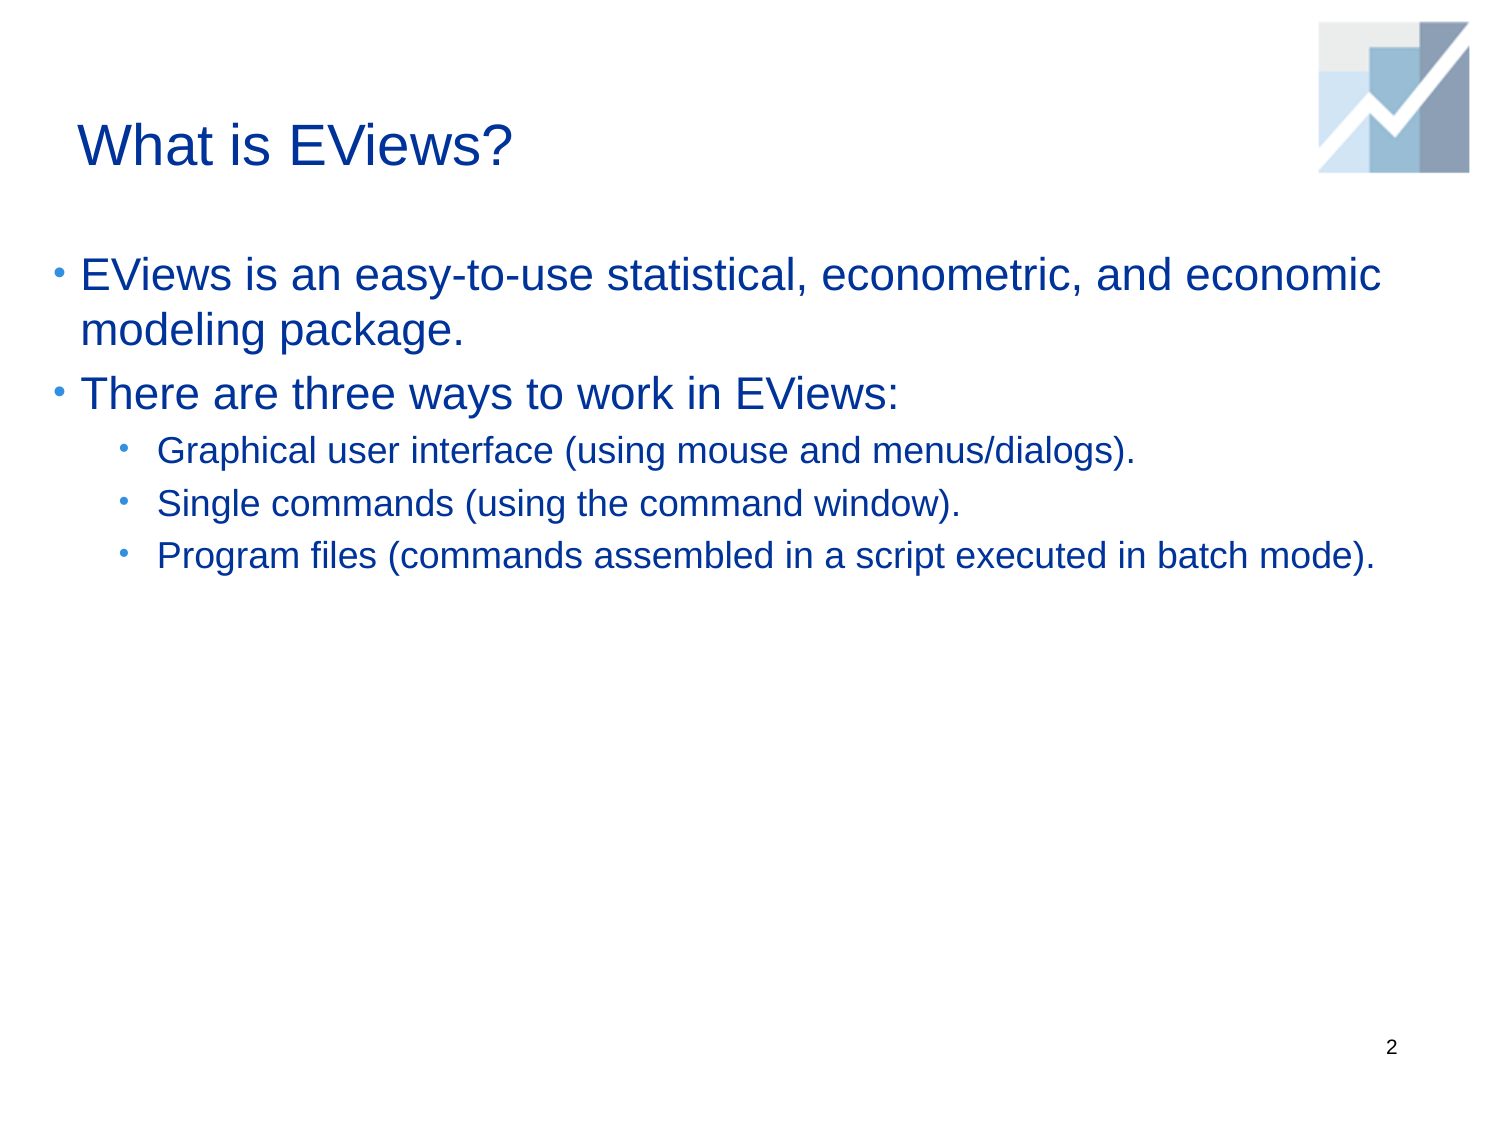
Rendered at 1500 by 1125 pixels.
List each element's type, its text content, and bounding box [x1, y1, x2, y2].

picture [1300, 11, 1479, 181]
list EViews is an easy-to-use statistical, econometric, and economic modeling package. There are three ways to work in EViews: Graphical user interface (using mouse and menus/dialogs). Single commands (using the command window). Program files (commands assembled in a script executed in batch mode). [37, 237, 1438, 977]
title What is EViews? [62, 0, 1297, 185]
slide_number 2 [1262, 1015, 1413, 1067]
